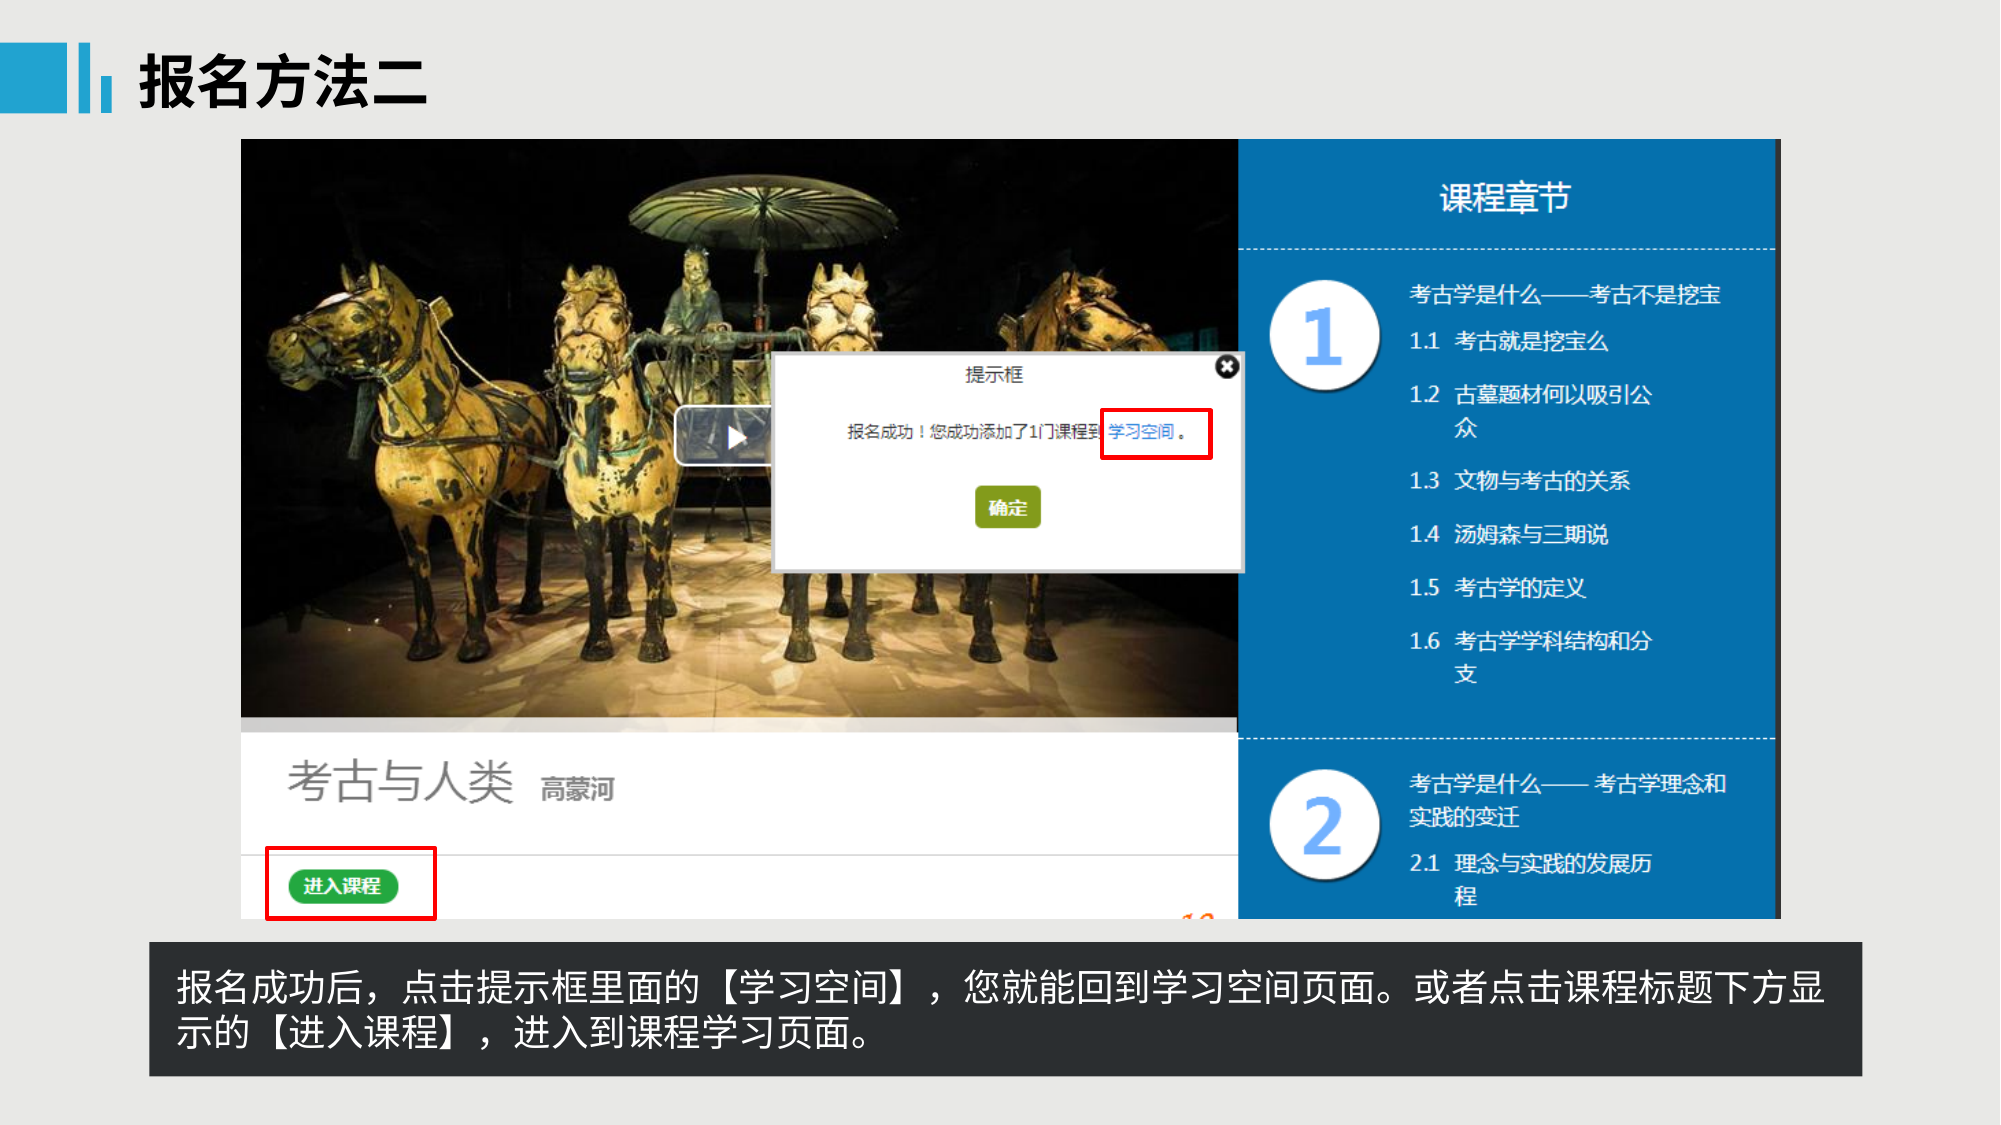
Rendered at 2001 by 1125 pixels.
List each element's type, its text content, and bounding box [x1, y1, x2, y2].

text_box [0, 41, 69, 116]
text_box [77, 41, 92, 116]
text_box [99, 74, 114, 115]
picture [240, 139, 1781, 919]
text_box 报名方法二 [123, 38, 708, 123]
text_box [147, 940, 1864, 1079]
text_box 报名成功后，点击提示框里面的【学习空间】，您就能回到学习空间页面。或者点击课程标题下方显示的【进入课程】，进入到课程学习页面。 [161, 956, 1851, 1061]
